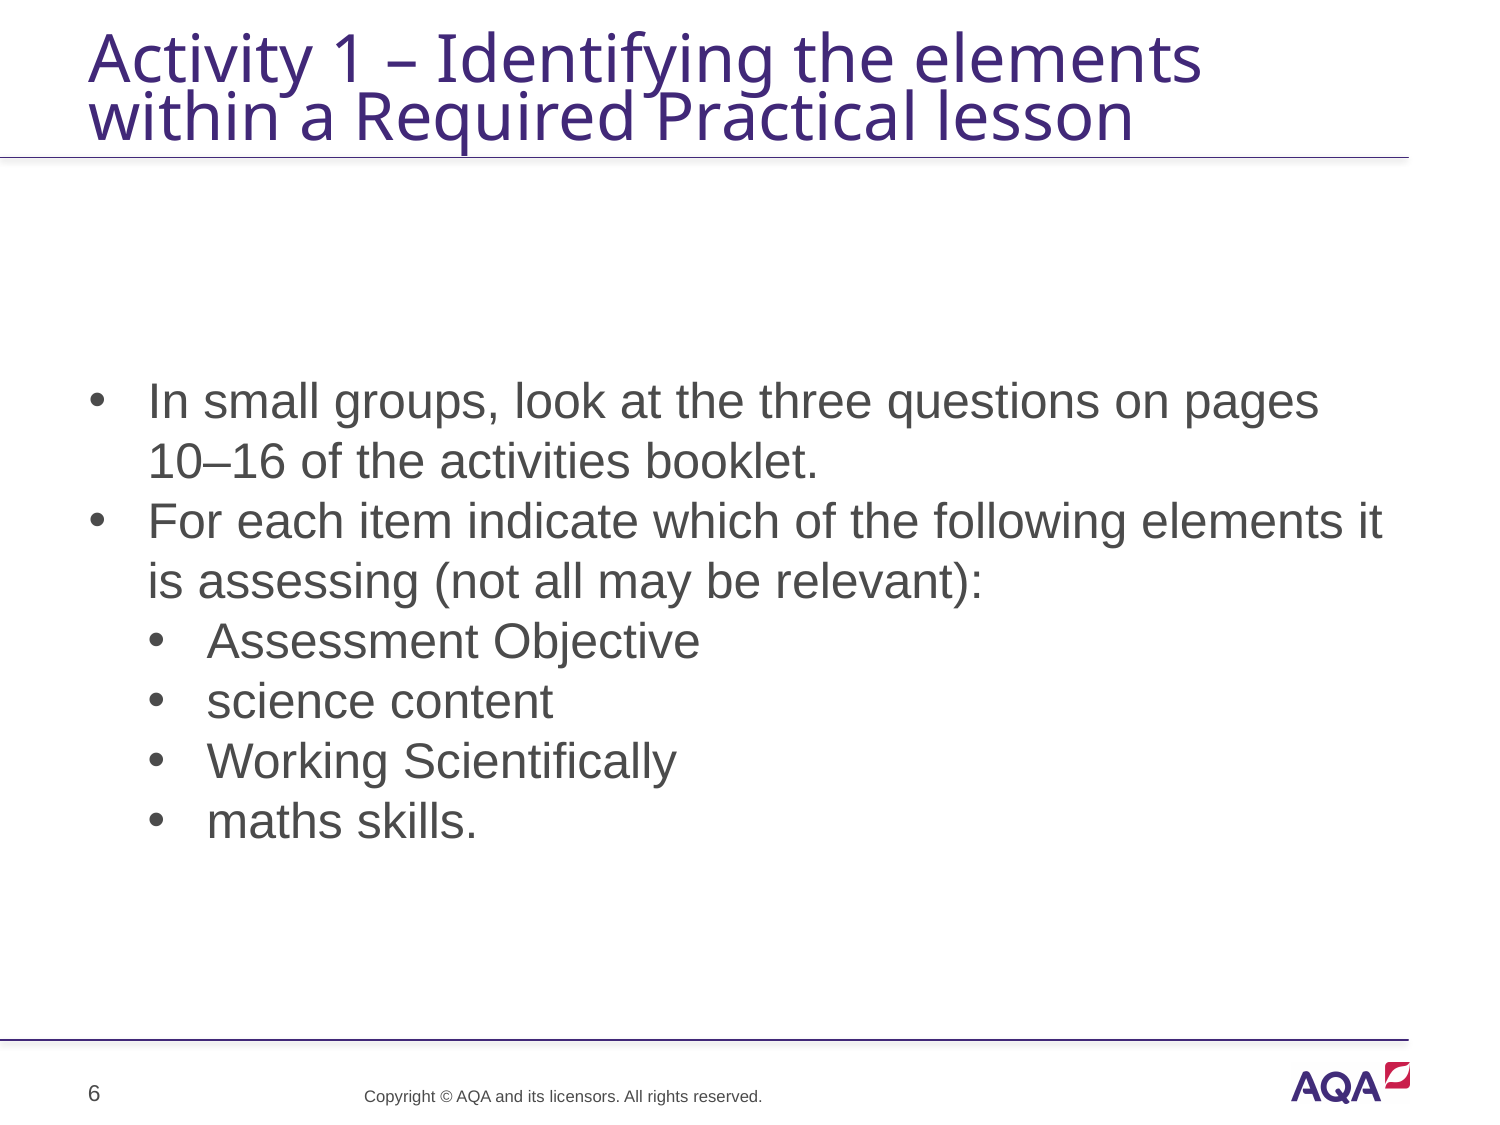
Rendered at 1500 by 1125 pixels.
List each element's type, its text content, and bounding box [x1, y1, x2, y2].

picture [1291, 1062, 1410, 1104]
list In small groups, look at the three questions on pages 10–16 of the activities booklet. For each item indicate which of the following elements it is assessing (not all may be relevant): Assessment Objective science content Working Scientifically maths skills. [88, 368, 1409, 932]
title Activity 1 – Identifying the elements within a Required Practical lesson [88, 37, 1409, 108]
footer Copyright © AQA and its licensors. All rights reserved. [324, 1084, 764, 1124]
slide_number 6 [72, 1062, 188, 1123]
